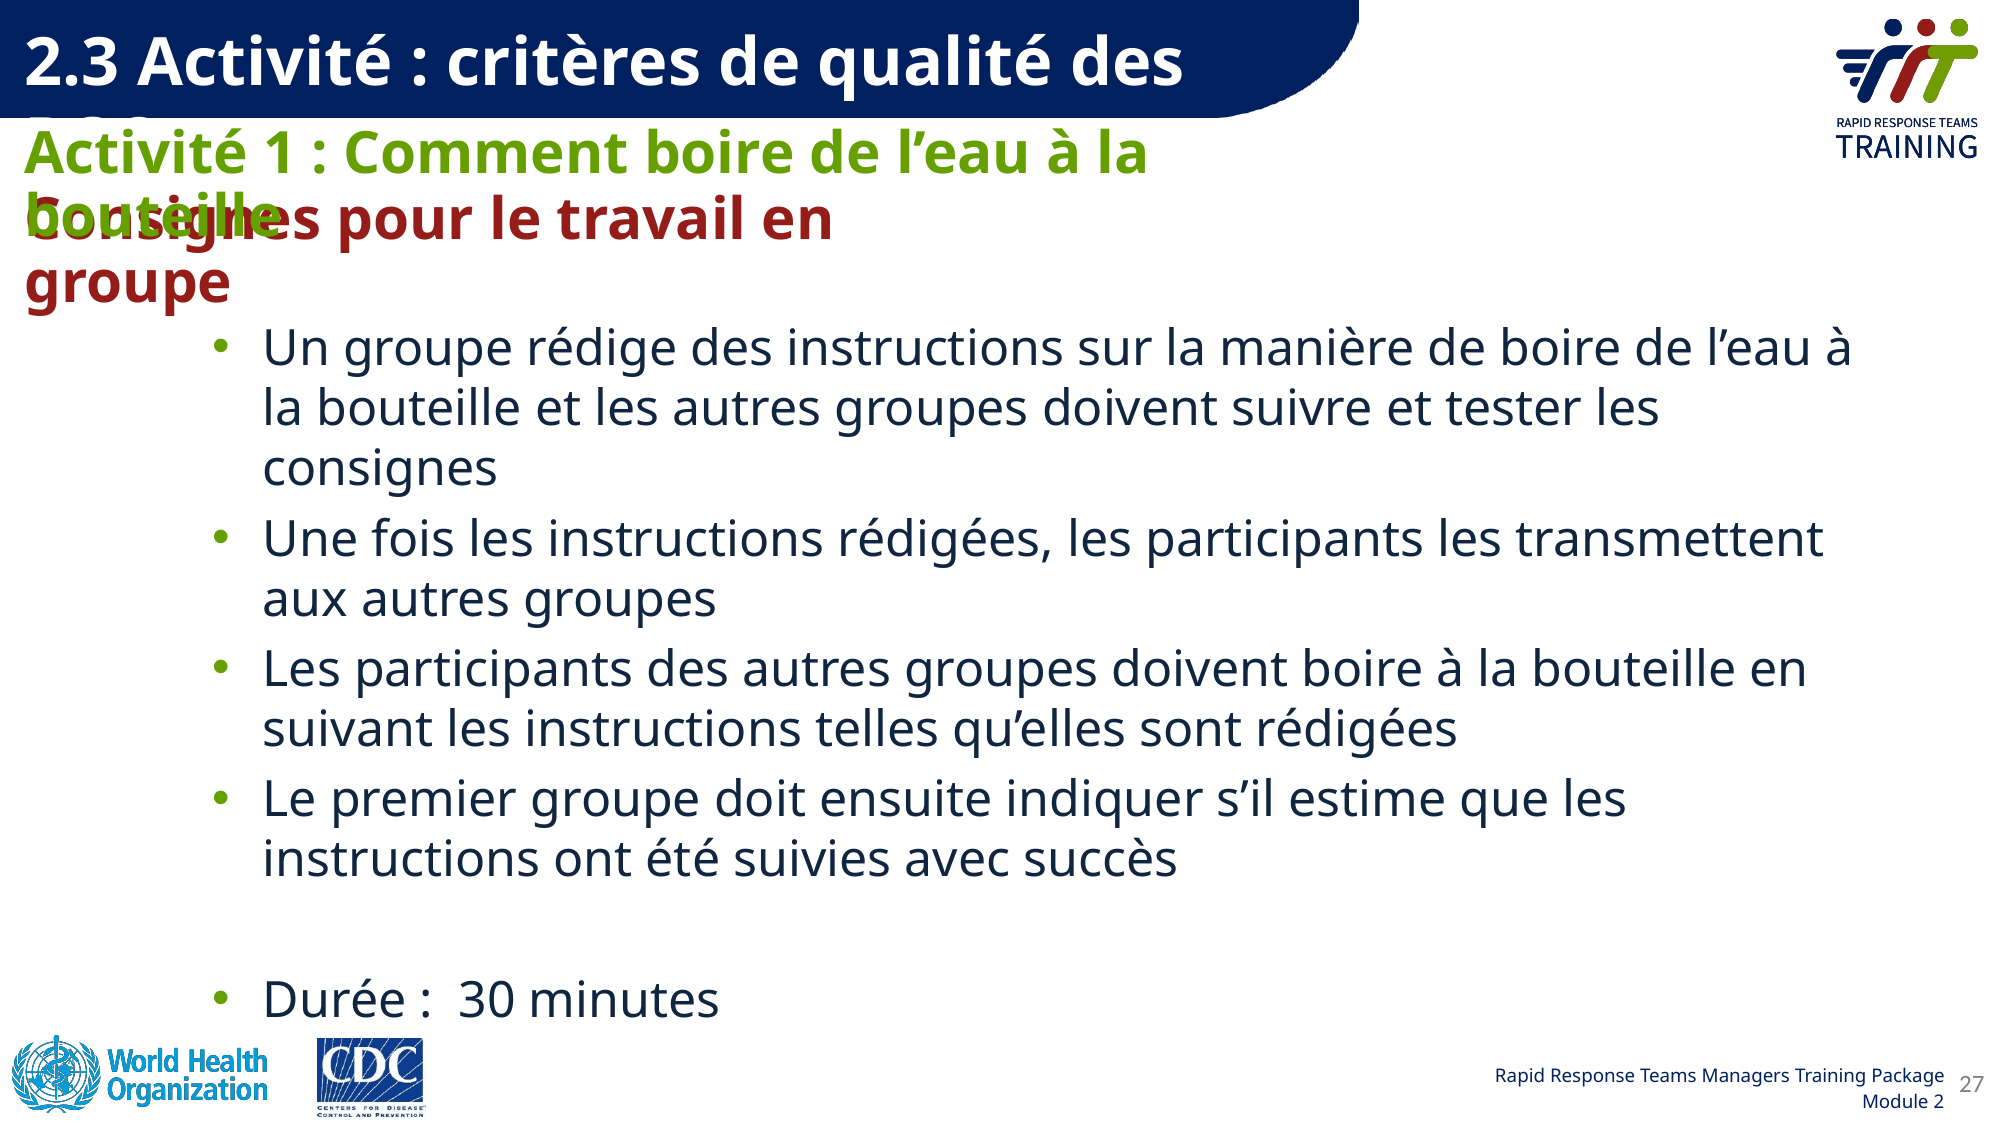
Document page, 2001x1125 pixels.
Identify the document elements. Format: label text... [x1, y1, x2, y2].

picture [12, 1083, 48, 1113]
text_box 2.3 Activité : critères de qualité des POS [17, 11, 1255, 122]
picture [36, 1088, 78, 1105]
picture [34, 1054, 43, 1078]
text_box Activité 1 : Comment boire de l’eau à la bouteille [16, 122, 1430, 251]
picture [50, 1108, 62, 1113]
picture [22, 1062, 26, 1077]
picture [1835, 19, 1978, 167]
picture [30, 1083, 37, 1091]
picture [59, 1035, 267, 1113]
picture [0, 0, 1359, 118]
picture [46, 1056, 54, 1062]
text_box Un groupe rédige des instructions sur la manière de boire de l’eau à la bouteille et les autres groupes doivent suivre et tester les consignes Une fois les instructions rédigées, les participants les transmettent aux autres groupes Les participants des autres groupes doivent boire à la bouteille en suivant les instructions telles qu’elles sont rédigées Le premier groupe doit ensuite indiquer s’il estime que les instructions ont été suivies avec succès Durée : 30 minutes [191, 257, 1884, 1075]
picture [317, 1075, 426, 1117]
title Consignes pour le travail en groupe [17, 251, 1033, 306]
slide_number 27 [1906, 1059, 2000, 1117]
picture [12, 1035, 54, 1068]
picture [40, 1062, 47, 1070]
picture [71, 1053, 90, 1091]
picture [24, 1054, 36, 1087]
